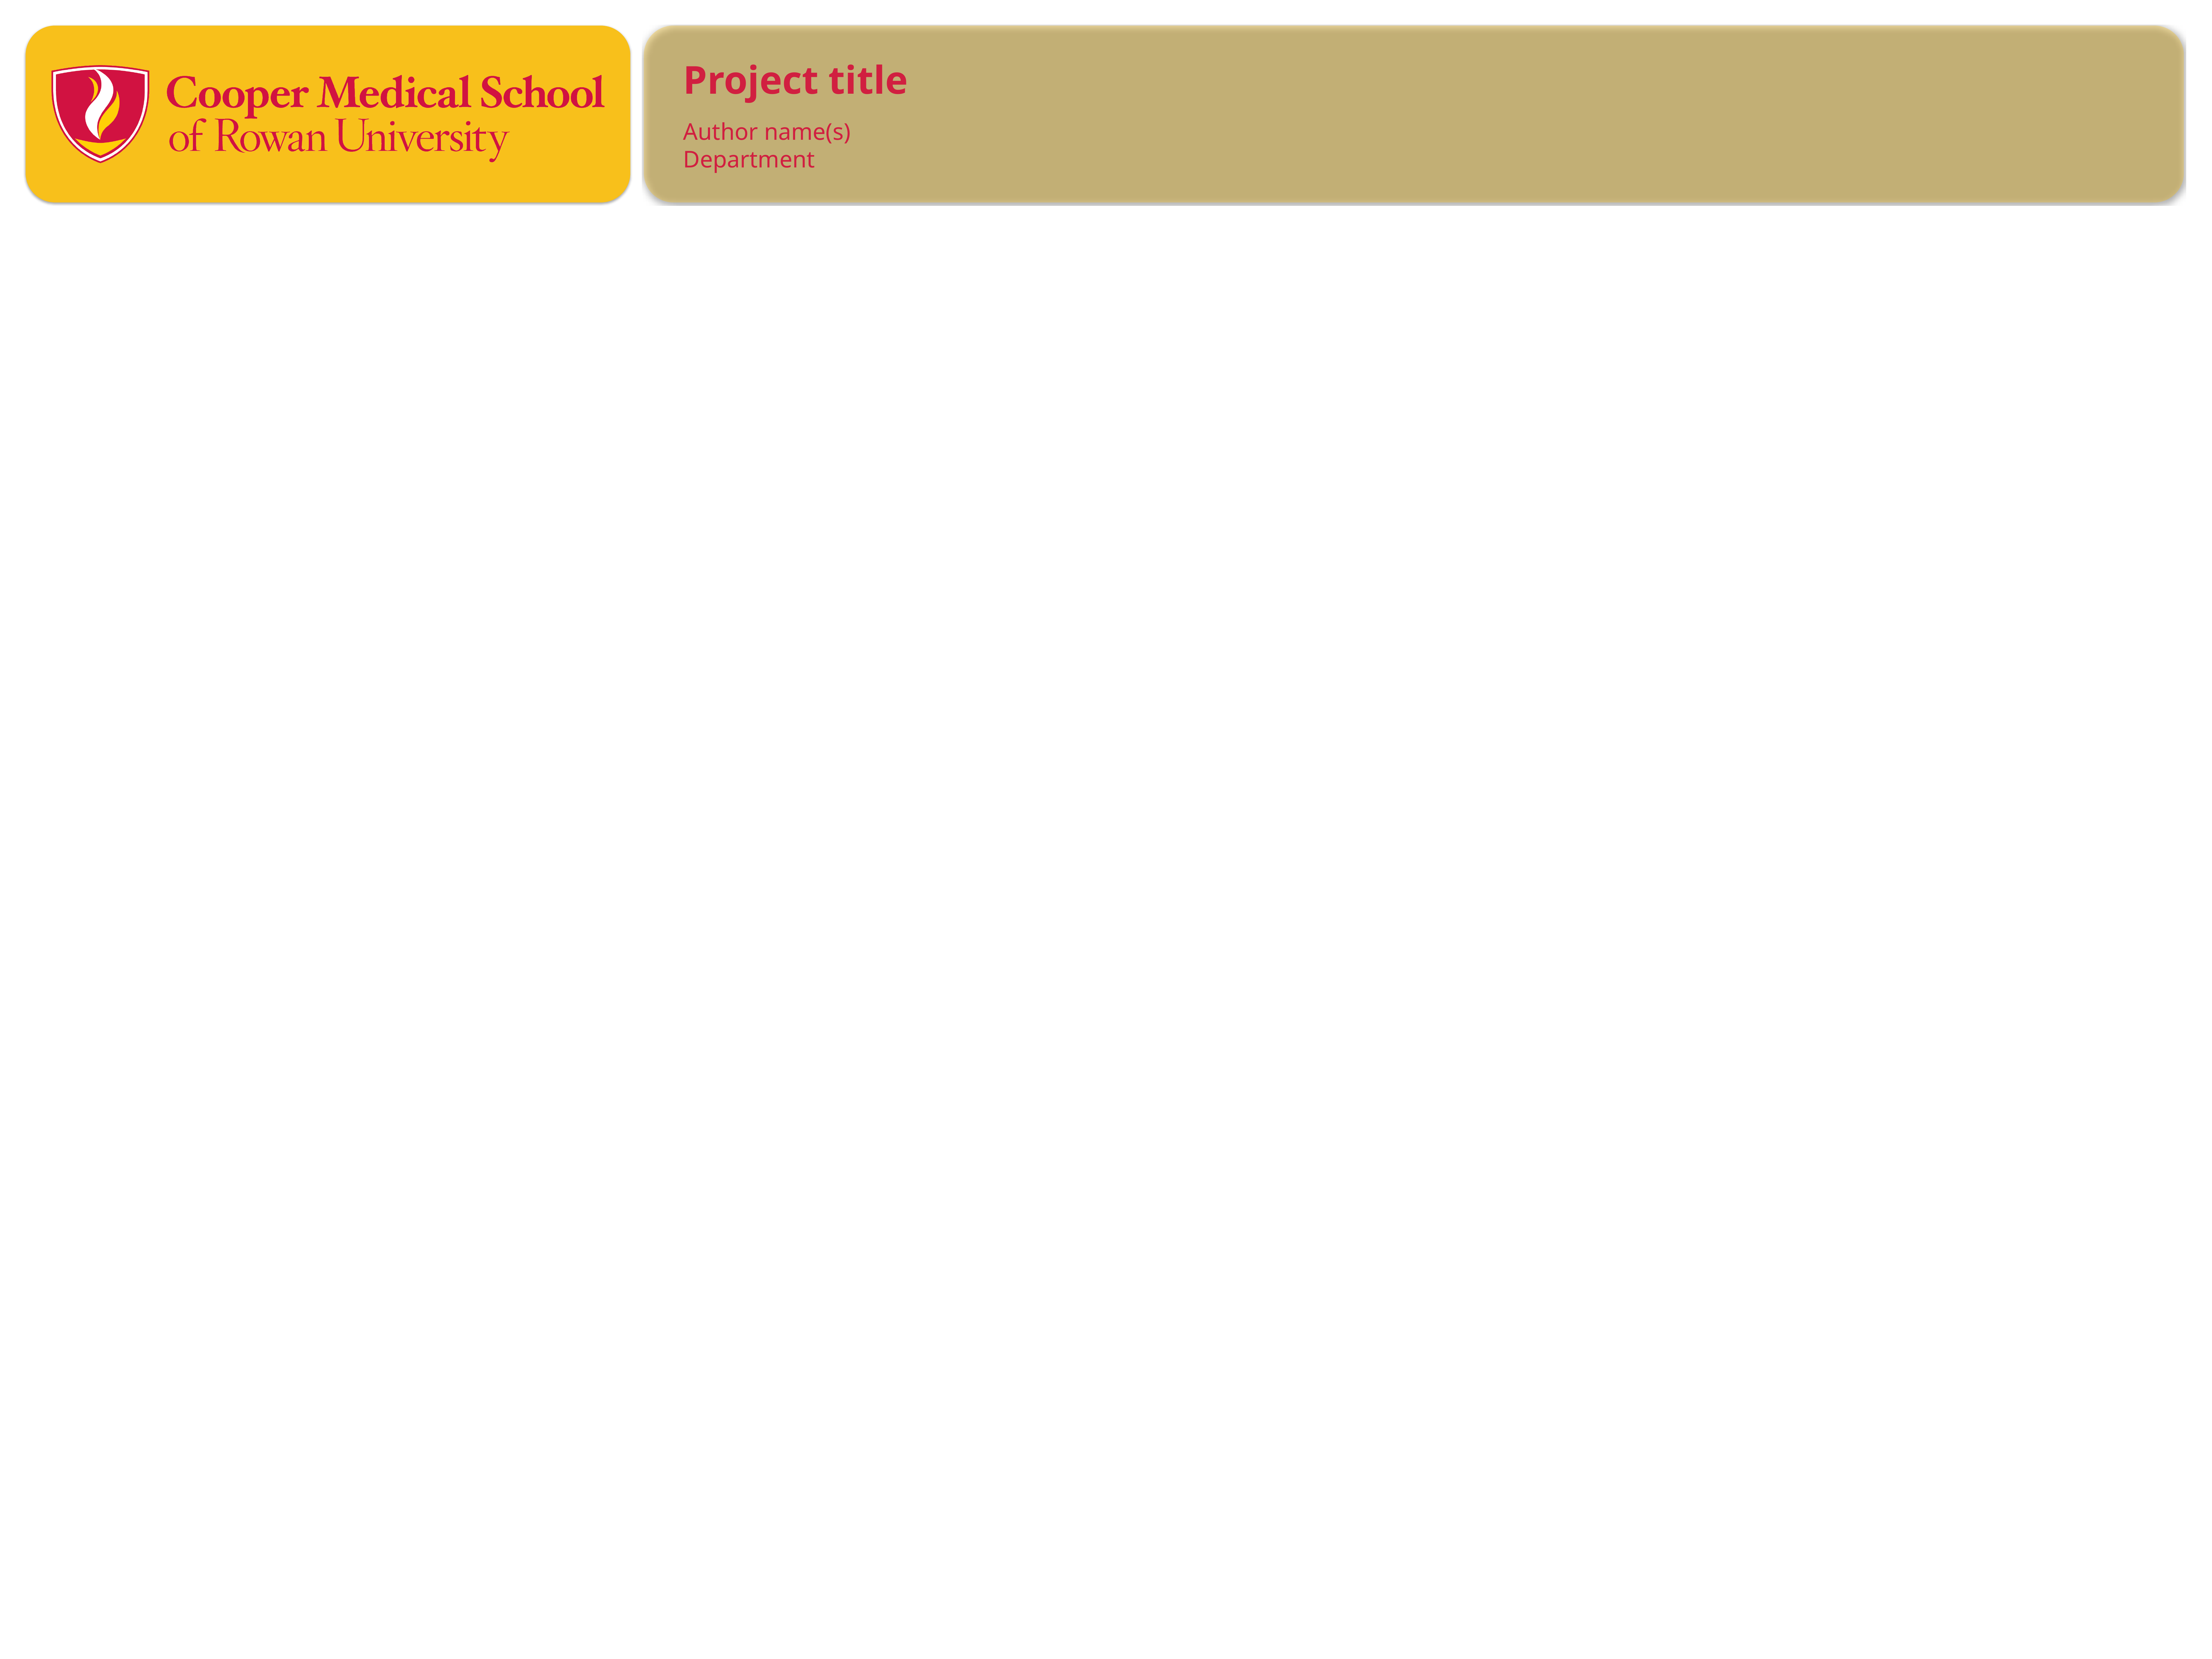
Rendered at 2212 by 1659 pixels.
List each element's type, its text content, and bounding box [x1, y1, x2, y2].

text_box Project title Author name(s) Department [678, 53, 2155, 175]
picture [51, 65, 605, 163]
